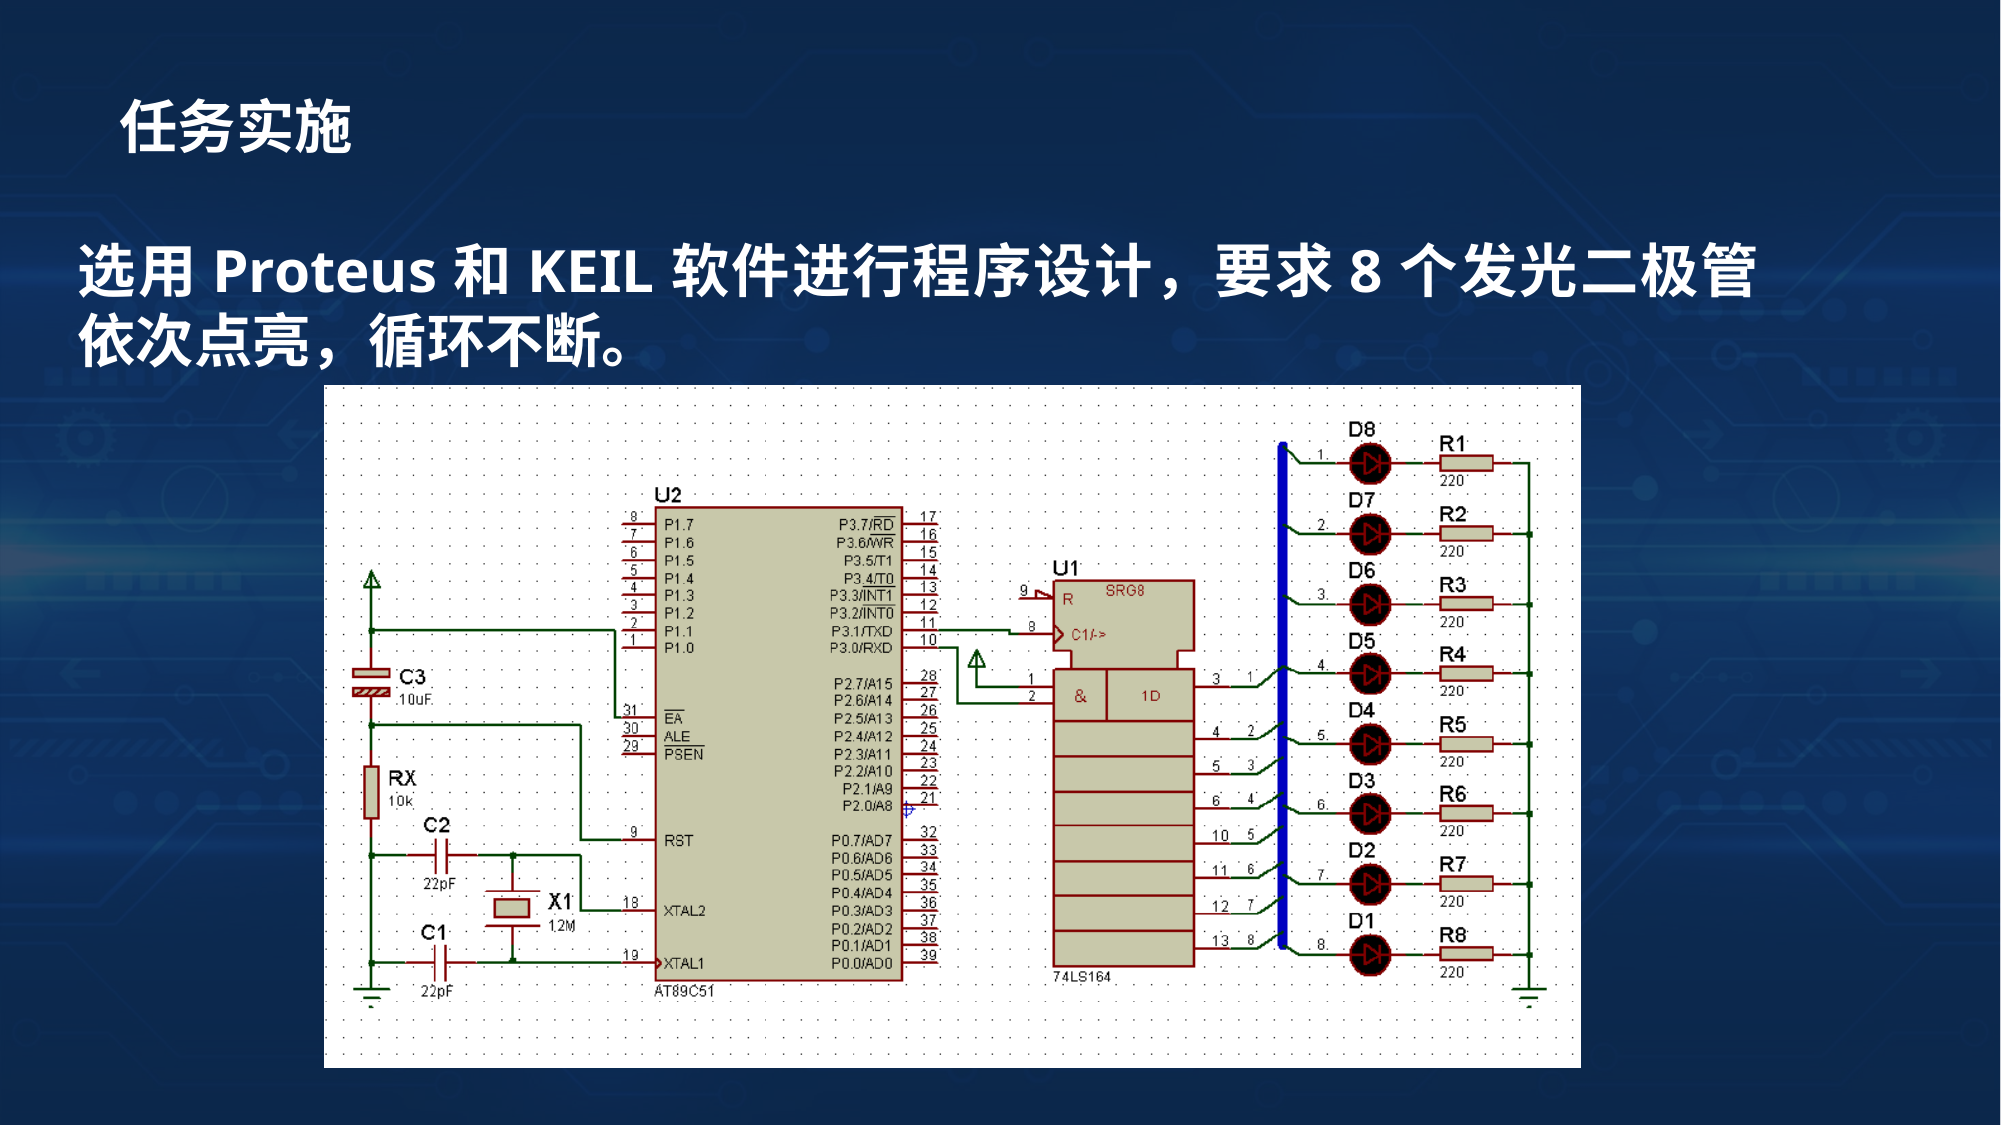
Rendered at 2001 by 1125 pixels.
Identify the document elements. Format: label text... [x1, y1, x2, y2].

text_box 选用Proteus和KEIL软件进行程序设计，要求8个发光二极管依次点亮，循环不断。 [62, 226, 1774, 382]
picture [323, 385, 1581, 1069]
text_box 任务实施 [104, 83, 939, 168]
